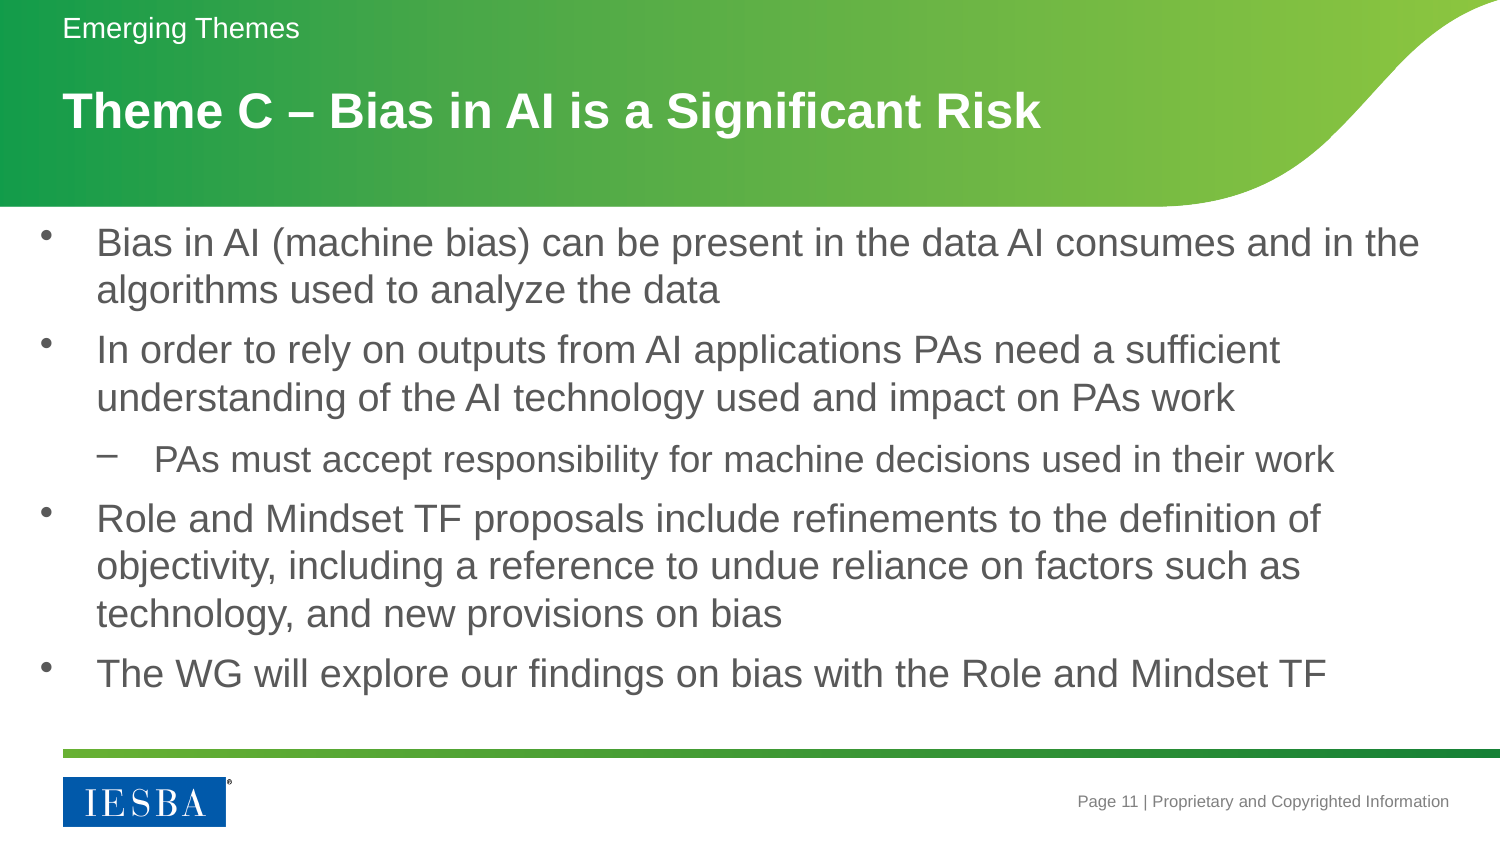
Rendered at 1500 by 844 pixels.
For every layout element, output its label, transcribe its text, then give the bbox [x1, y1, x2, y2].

title Theme C – Bias in AI is a Significant Risk [62, 75, 1300, 142]
subtitle Emerging Themes [62, 9, 500, 38]
picture [63, 777, 232, 827]
list Bias in AI (machine bias) can be present in the data AI consumes and in the algorithms used to analyze the data In order to rely on outputs from AI applications PAs need a sufficient understanding of the AI technology used and impact on PAs work PAs must accept responsibility for machine decisions used in their work Role and Mindset TF proposals include refinements to the definition of objectivity, including a reference to undue reliance on factors such as technology, and new provisions on bias The WG will explore our findings on bias with the Role and Mindset TF [24, 209, 1438, 735]
picture [0, 0, 1500, 207]
